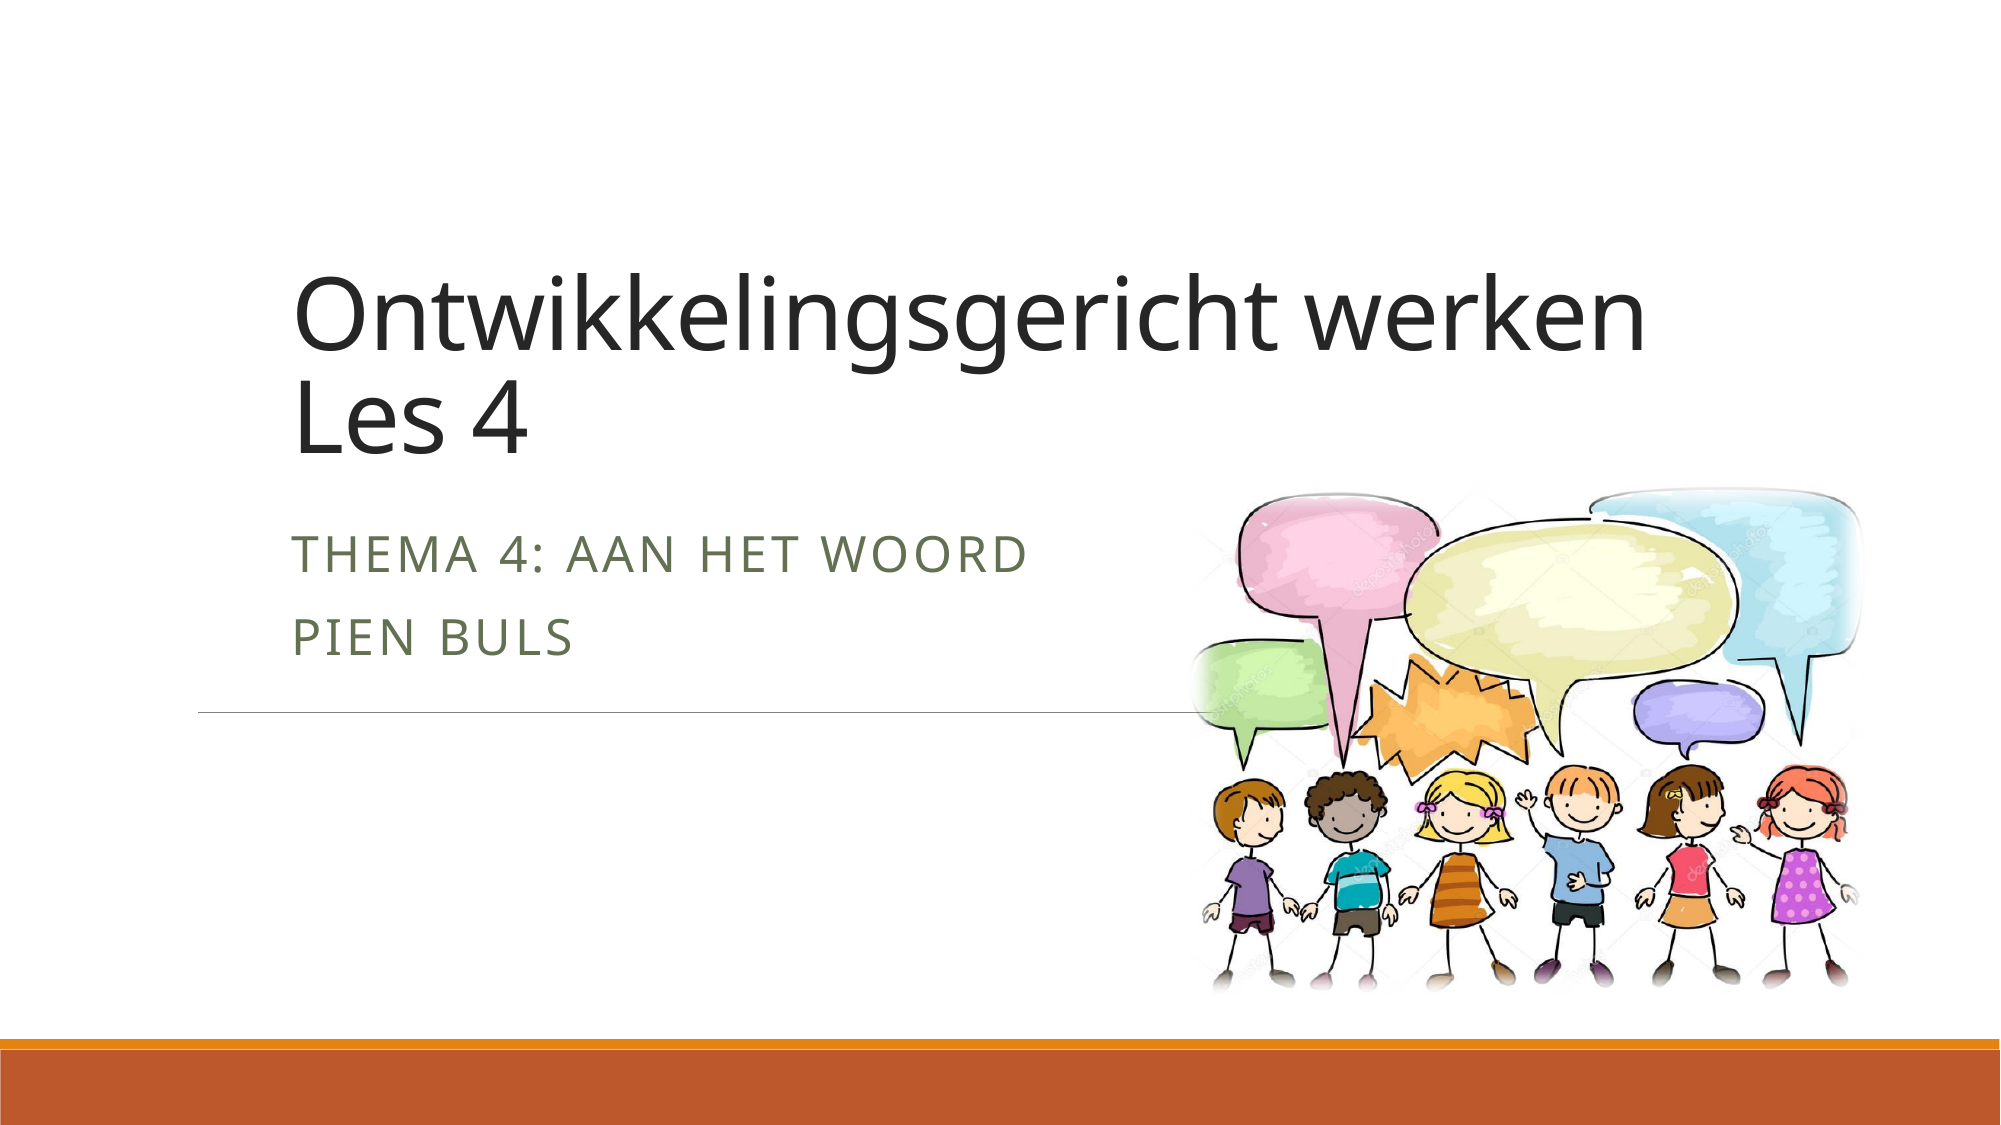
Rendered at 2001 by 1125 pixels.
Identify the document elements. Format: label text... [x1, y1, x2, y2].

title Ontwikkelingsgericht werken Les 4 [276, 211, 1752, 482]
picture [1187, 481, 1867, 995]
subtitle Thema 4: Aan het woord Pien Buls [276, 521, 1185, 725]
